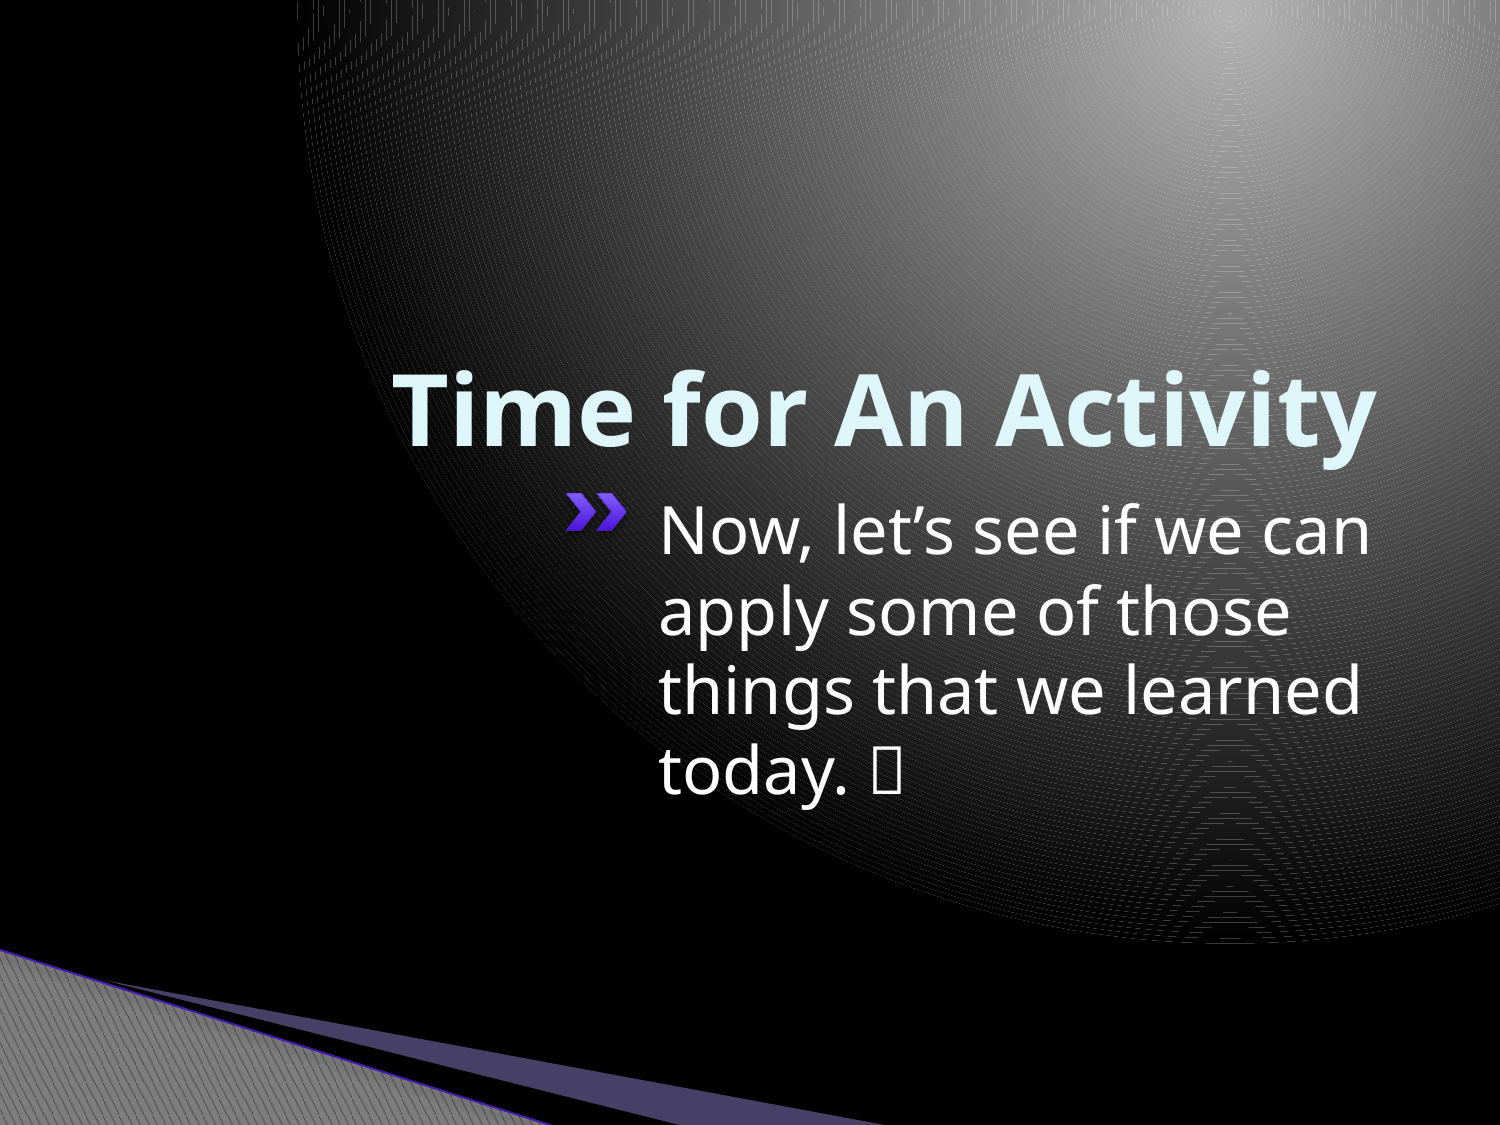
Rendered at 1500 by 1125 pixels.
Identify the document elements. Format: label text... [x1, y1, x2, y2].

list Now, let’s see if we can apply some of those things that we learned today.  [643, 480, 1394, 720]
picture [0, 952, 543, 1125]
title Time for An Activity [118, 173, 1394, 474]
